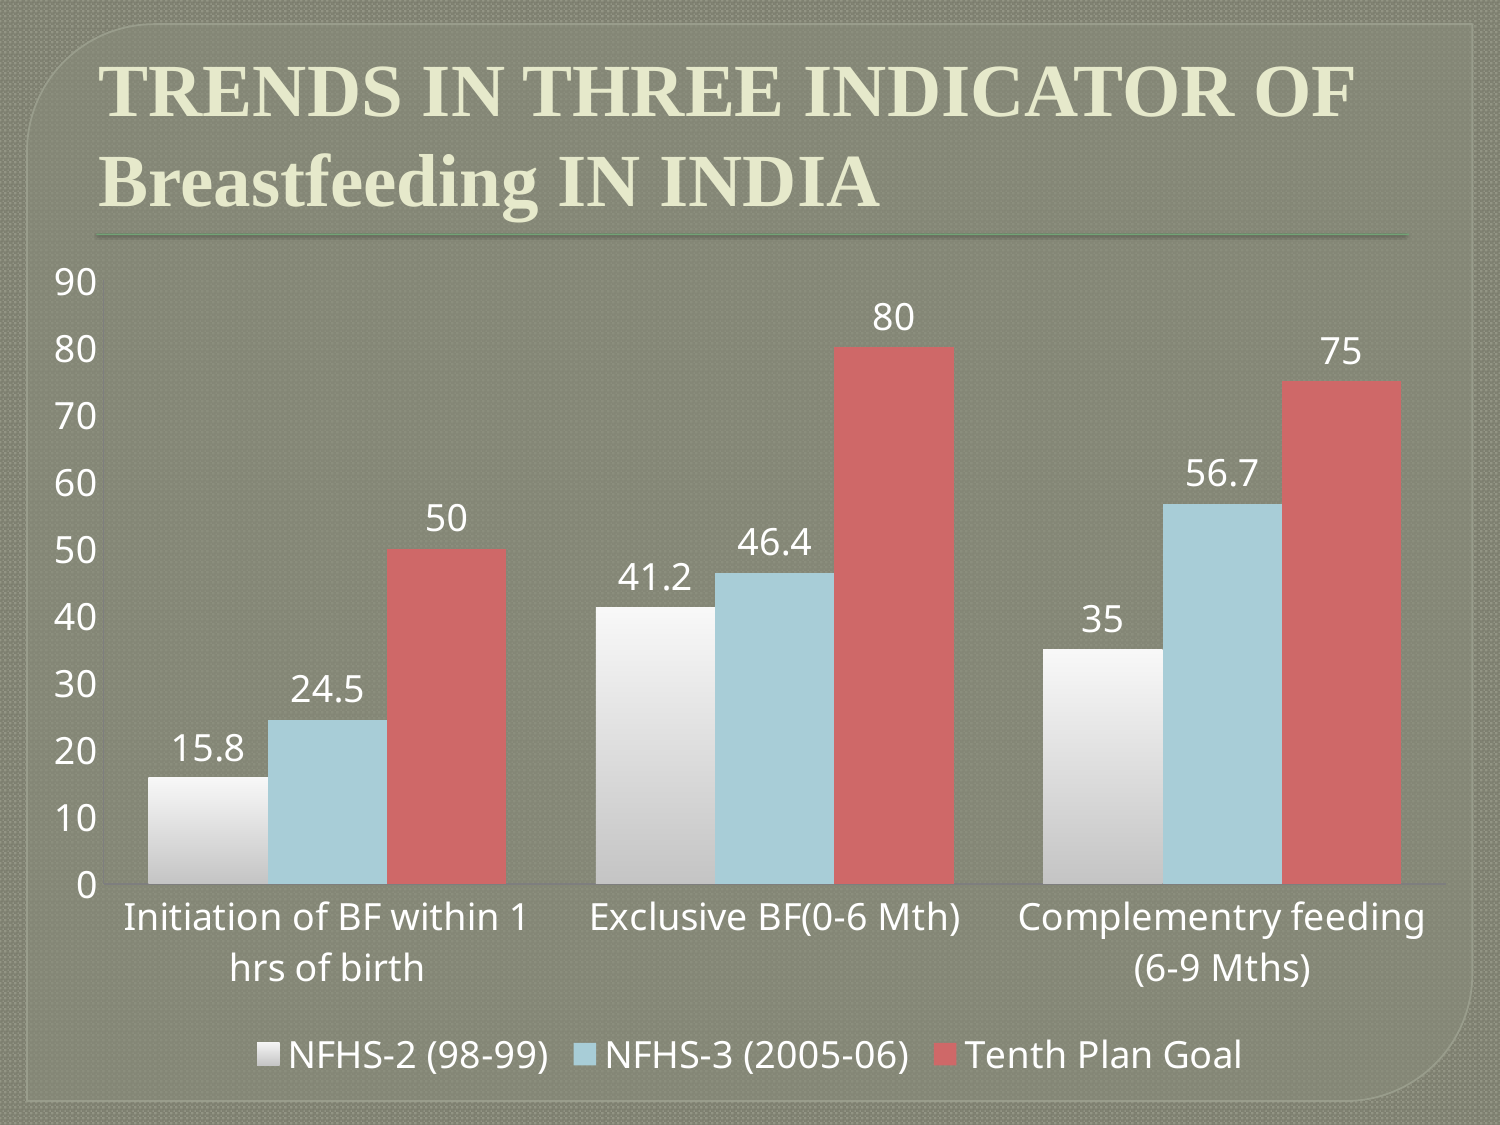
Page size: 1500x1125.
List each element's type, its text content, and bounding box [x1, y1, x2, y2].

chart [24, 237, 1476, 1088]
title TRENDS IN THREE INDICATOR OF Breastfeeding IN INDIA [75, 41, 1425, 230]
